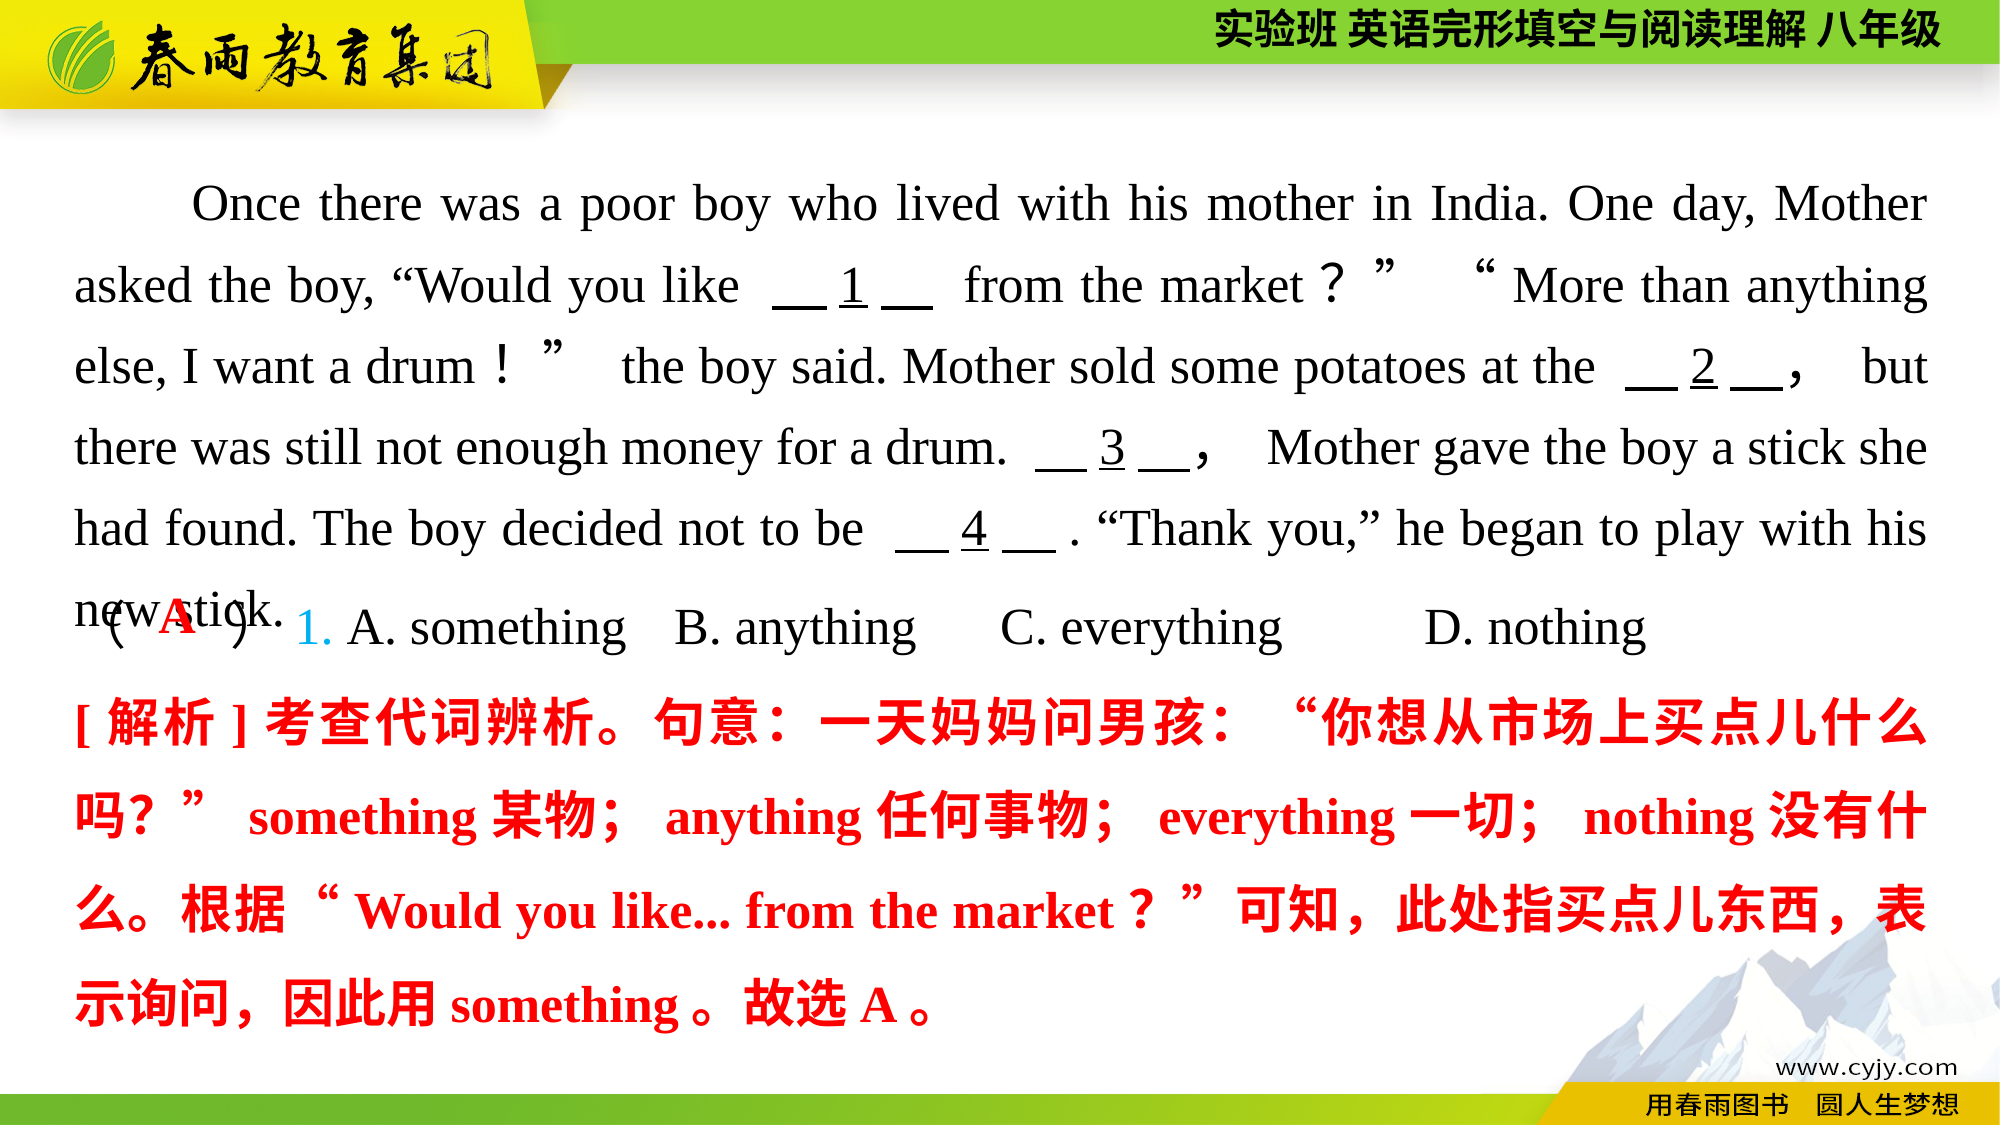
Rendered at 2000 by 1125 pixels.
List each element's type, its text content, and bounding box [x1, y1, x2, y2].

text_box [解析]考查代词辨析。句意：一天妈妈问男孩：“你想从市场上买点儿什么吗？”something某物；anything任何事物；everything一切；nothing没有什么。根据“Would you like... from the market？”可知，此处指买点儿东西，表示询问，因此用something。故选A。 [59, 650, 1944, 1041]
picture [0, 0, 2000, 1125]
text_box （ ）1. A. something B. anything C. everything D. nothing [59, 553, 1944, 650]
text_box A [143, 574, 211, 650]
list Once there was a poor boy who lived with his mother in India. One day, Mother asked the boy, “Would you like 1 from the market？” “More than anything else, I want a drum！” the boy said. Mother sold some potatoes at the 2 ， but there was still not enough money for a drum. 3 ， Mother gave the boy a stick she had found. The boy decided not to be 4 . “Thank you,” he began to play with his new stick. [59, 142, 1944, 553]
